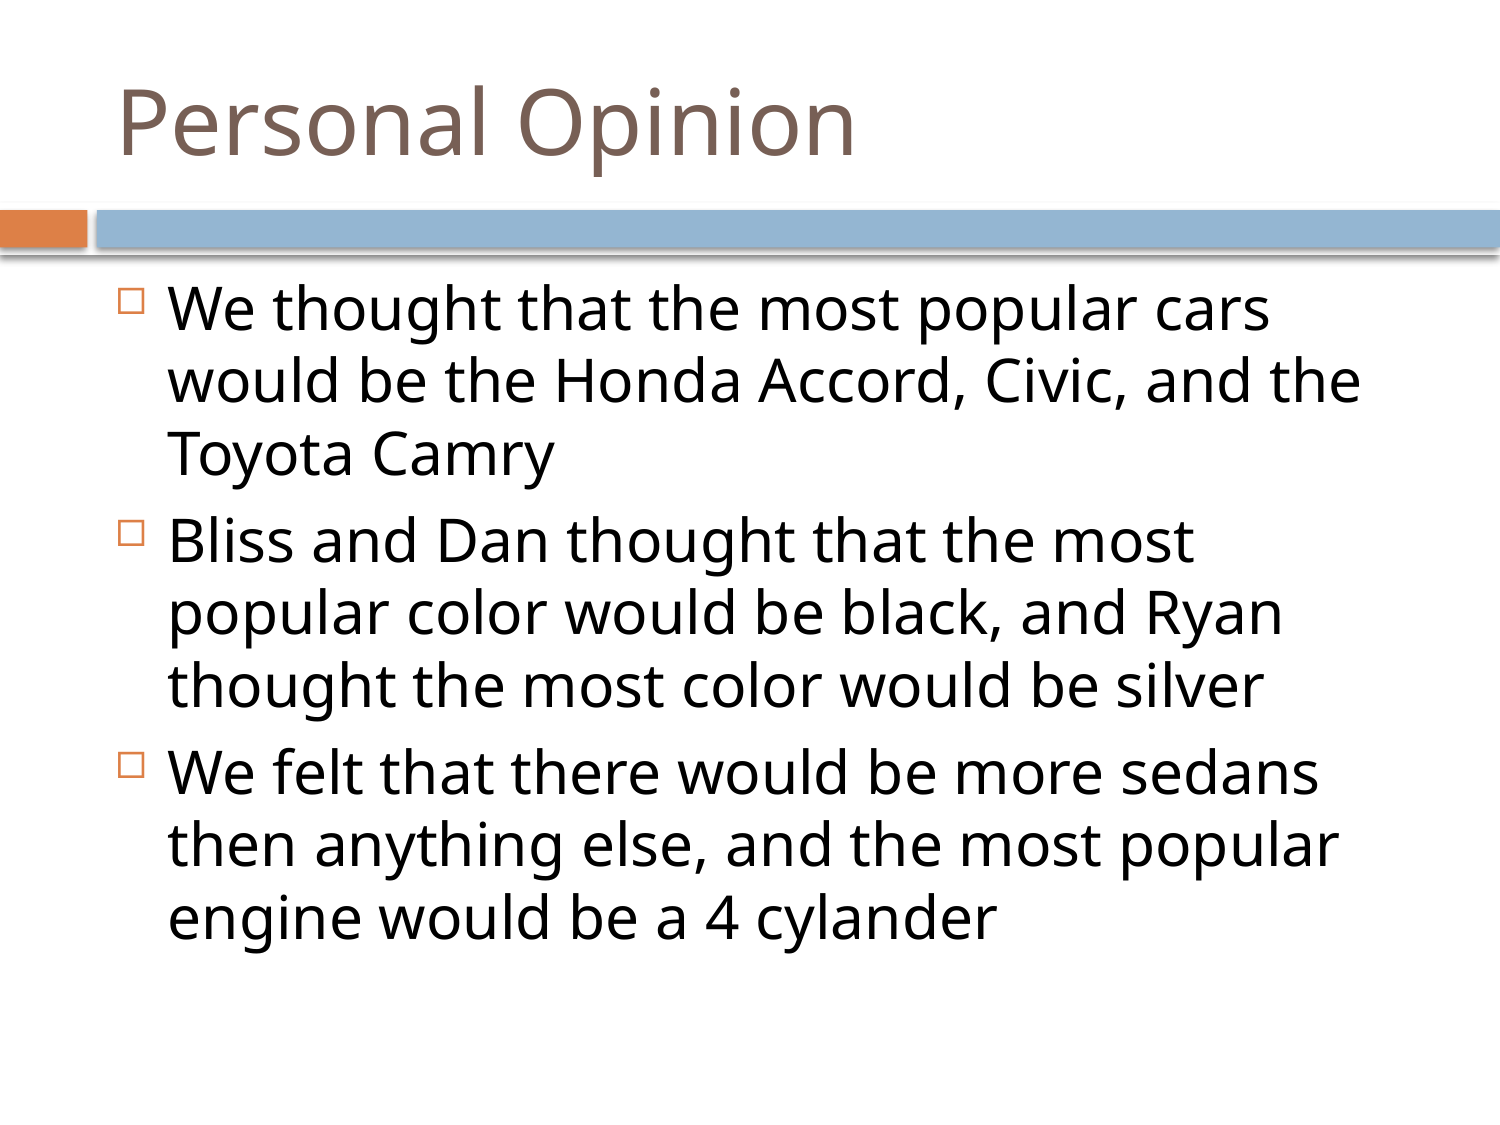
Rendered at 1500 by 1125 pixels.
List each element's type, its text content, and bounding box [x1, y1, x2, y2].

list We thought that the most popular cars would be the Honda Accord, Civic, and the Toyota Camry Bliss and Dan thought that the most popular color would be black, and Ryan thought the most color would be silver We felt that there would be more sedans then anything else, and the most popular engine would be a 4 cylander [100, 262, 1438, 1000]
title Personal Opinion [100, 37, 1438, 200]
